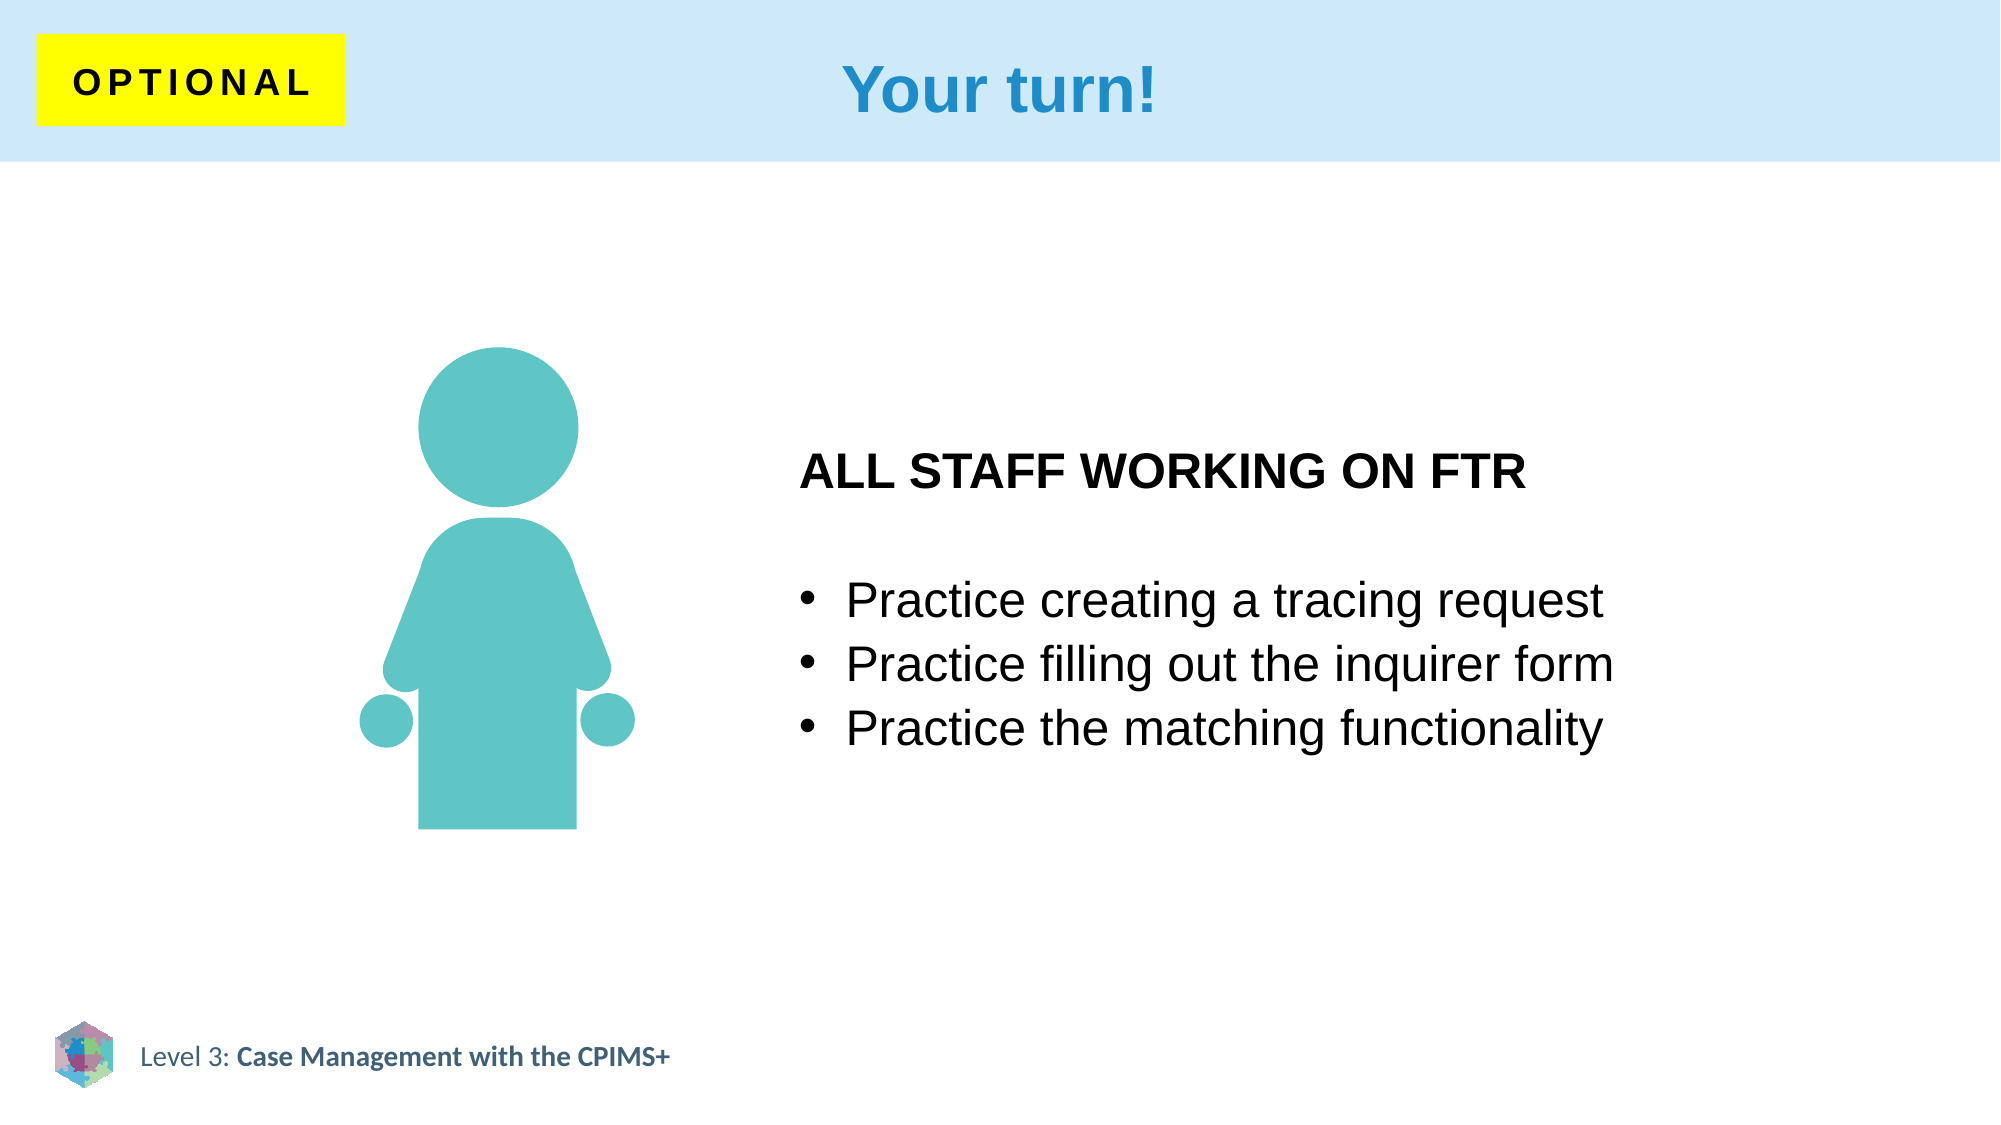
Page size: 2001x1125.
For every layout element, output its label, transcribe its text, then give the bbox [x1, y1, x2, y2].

text_box ALL STAFF WORKING ON FTR Practice creating a tracing request Practice filling out the inquirer form Practice the matching functionality [783, 427, 1678, 763]
title Your turn! [137, 19, 1863, 163]
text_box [370, 347, 625, 830]
text_box OPTIONAL [36, 33, 347, 127]
picture [55, 1021, 113, 1088]
